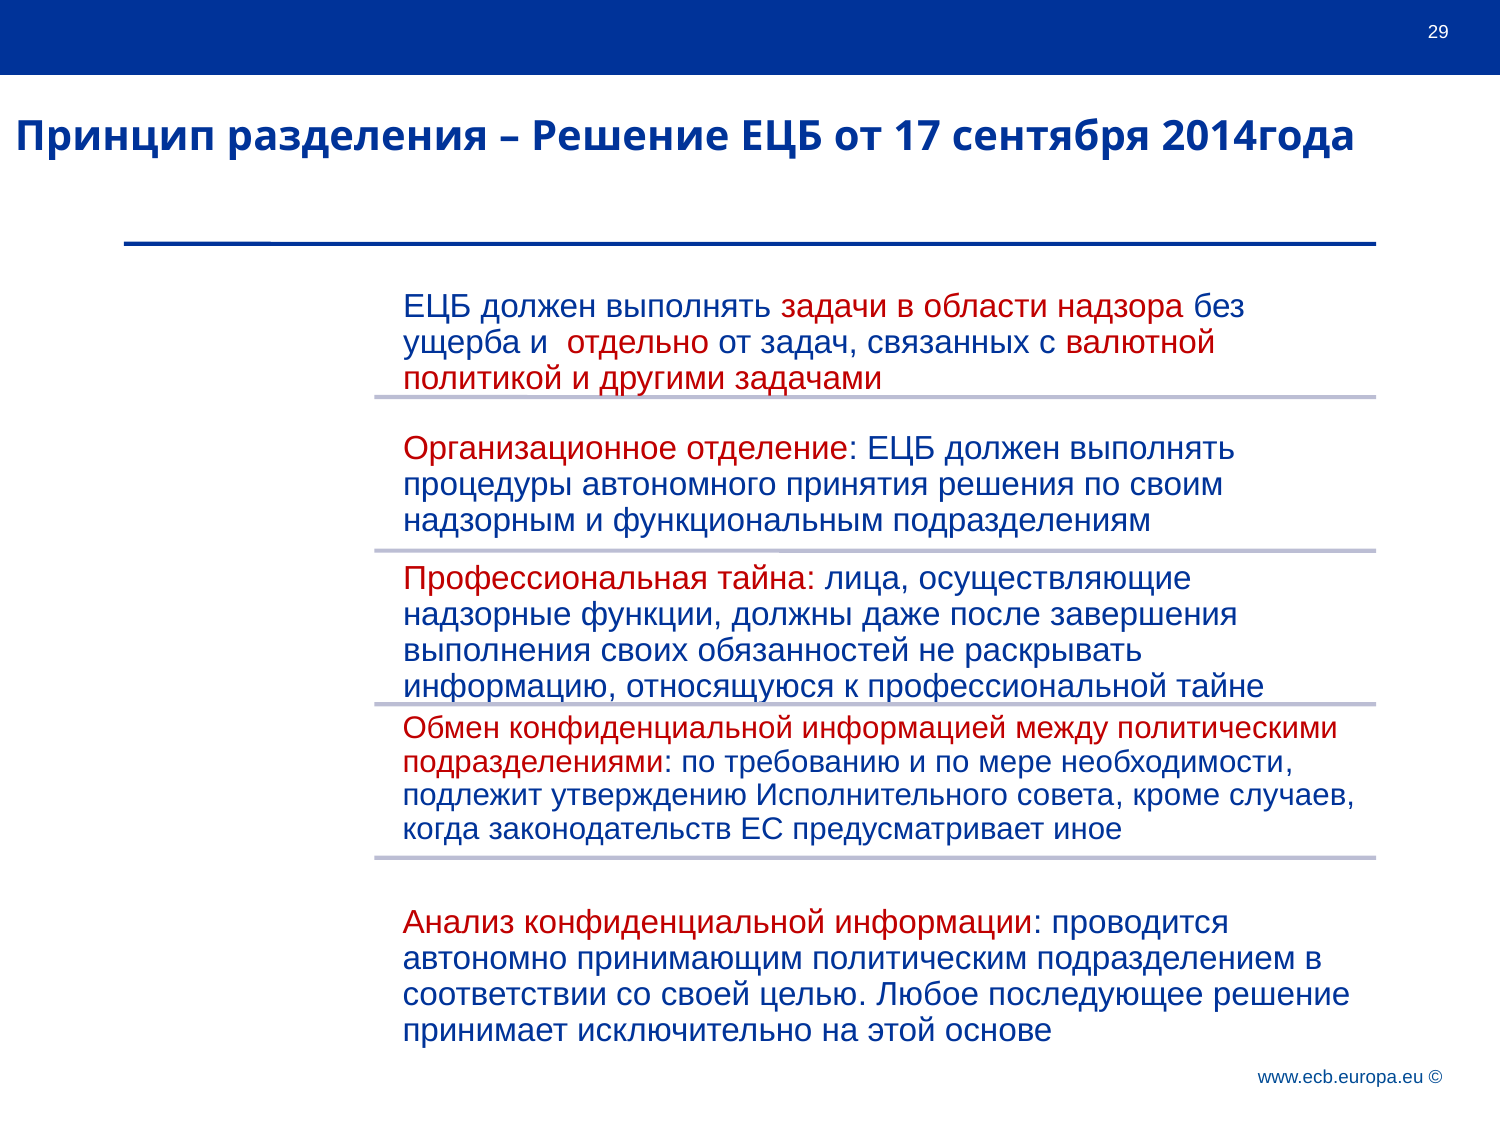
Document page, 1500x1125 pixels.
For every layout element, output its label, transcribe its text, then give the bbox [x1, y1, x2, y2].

slide_number 29 [1360, 20, 1449, 60]
text_box Принцип разделения – Решение ЕЦБ от 17 сентября 2014года [0, 101, 1500, 167]
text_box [123, 243, 1377, 858]
